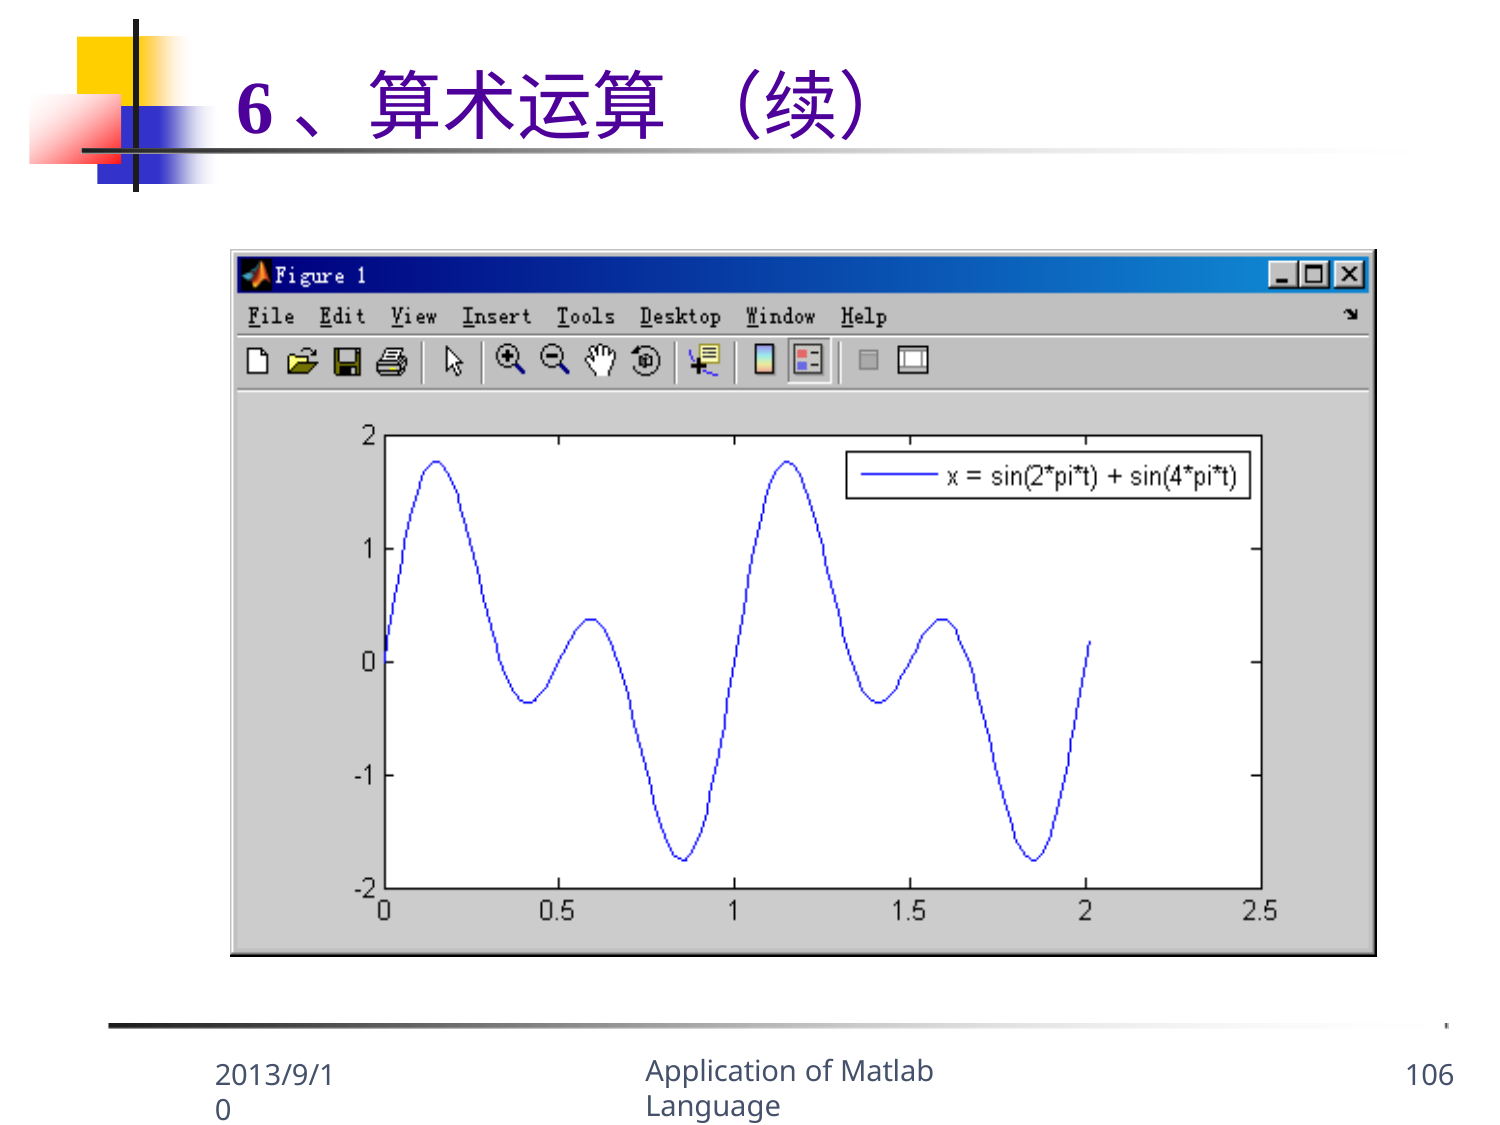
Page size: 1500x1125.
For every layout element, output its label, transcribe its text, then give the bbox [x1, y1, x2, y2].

slide_number 106 [1400, 1056, 1457, 1125]
footer 2013/9/10 [212, 1056, 351, 1125]
picture [108, 1023, 1458, 1029]
text_box [230, 249, 1377, 957]
text_box 6、算术运算 （续） [234, 58, 915, 149]
picture [29, 36, 1431, 184]
slide_number Application of Matlab Language [643, 1051, 987, 1125]
